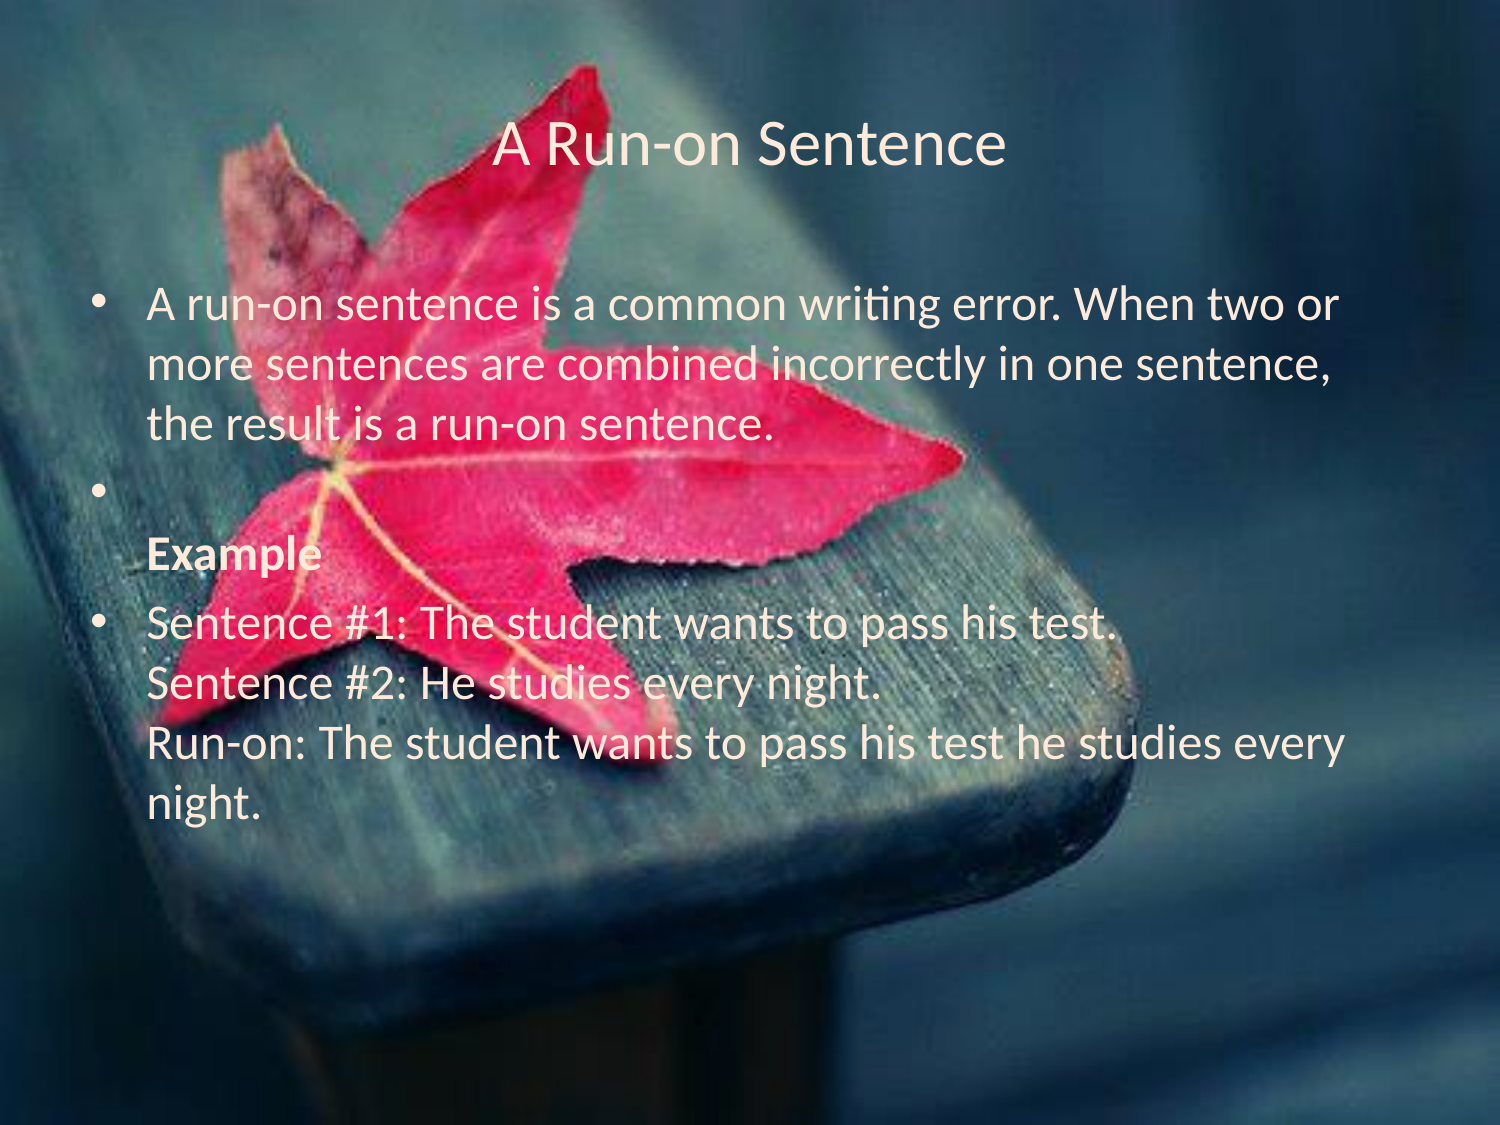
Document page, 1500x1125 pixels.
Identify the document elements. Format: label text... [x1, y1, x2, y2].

list A run-on sentence is a common writing error. When two or more sentences are combined incorrectly in one sentence, the result is a run-on sentence. Example Sentence #1: The student wants to pass his test. Sentence #2: He studies every night. Run-on: The student wants to pass his test he studies every night. [75, 262, 1425, 1005]
picture [0, 0, 1500, 1125]
title A Run-on Sentence [75, 45, 1425, 233]
